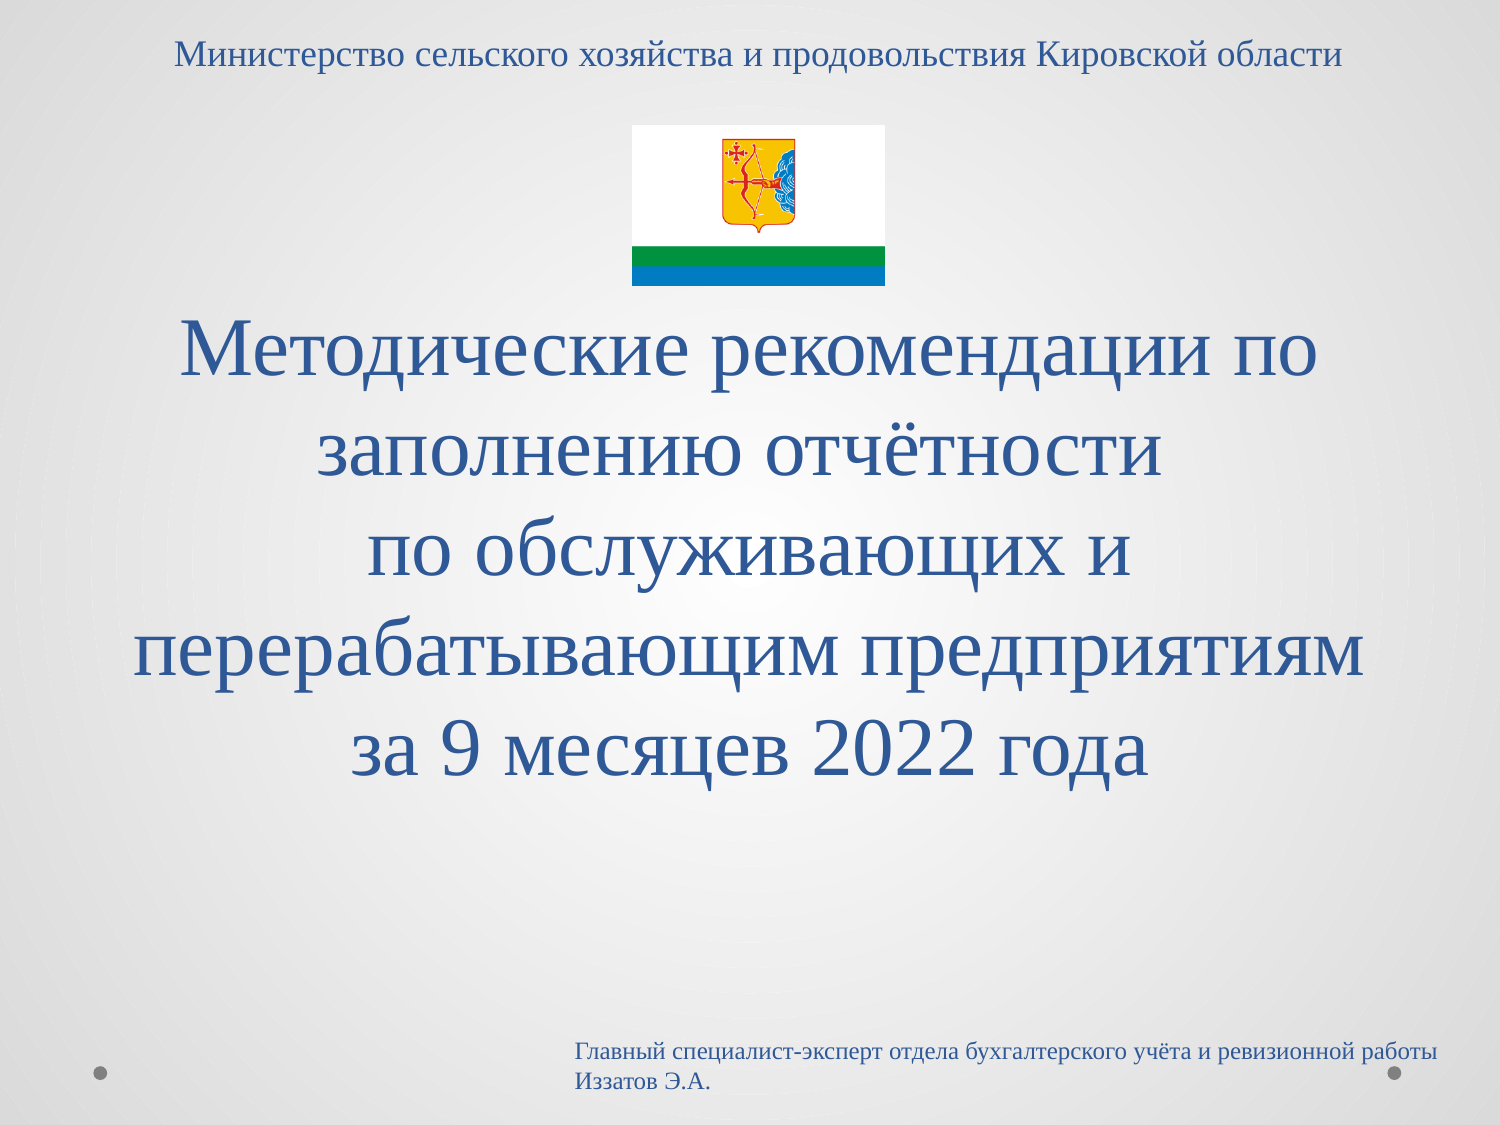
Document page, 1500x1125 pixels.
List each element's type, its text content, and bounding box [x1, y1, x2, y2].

title Методические рекомендации по заполнению отчётности по обслуживающих и перерабатывающим предприятиям за 9 месяцев 2022 года [112, 290, 1388, 800]
picture [632, 125, 885, 286]
text_box Министерство сельского хозяйства и продовольствия Кировской области [88, 21, 1430, 81]
text_box Главный специалист-эксперт отдела бухгалтерского учёта и ревизионной работы Иззатов Э.А. [559, 1034, 1469, 1103]
